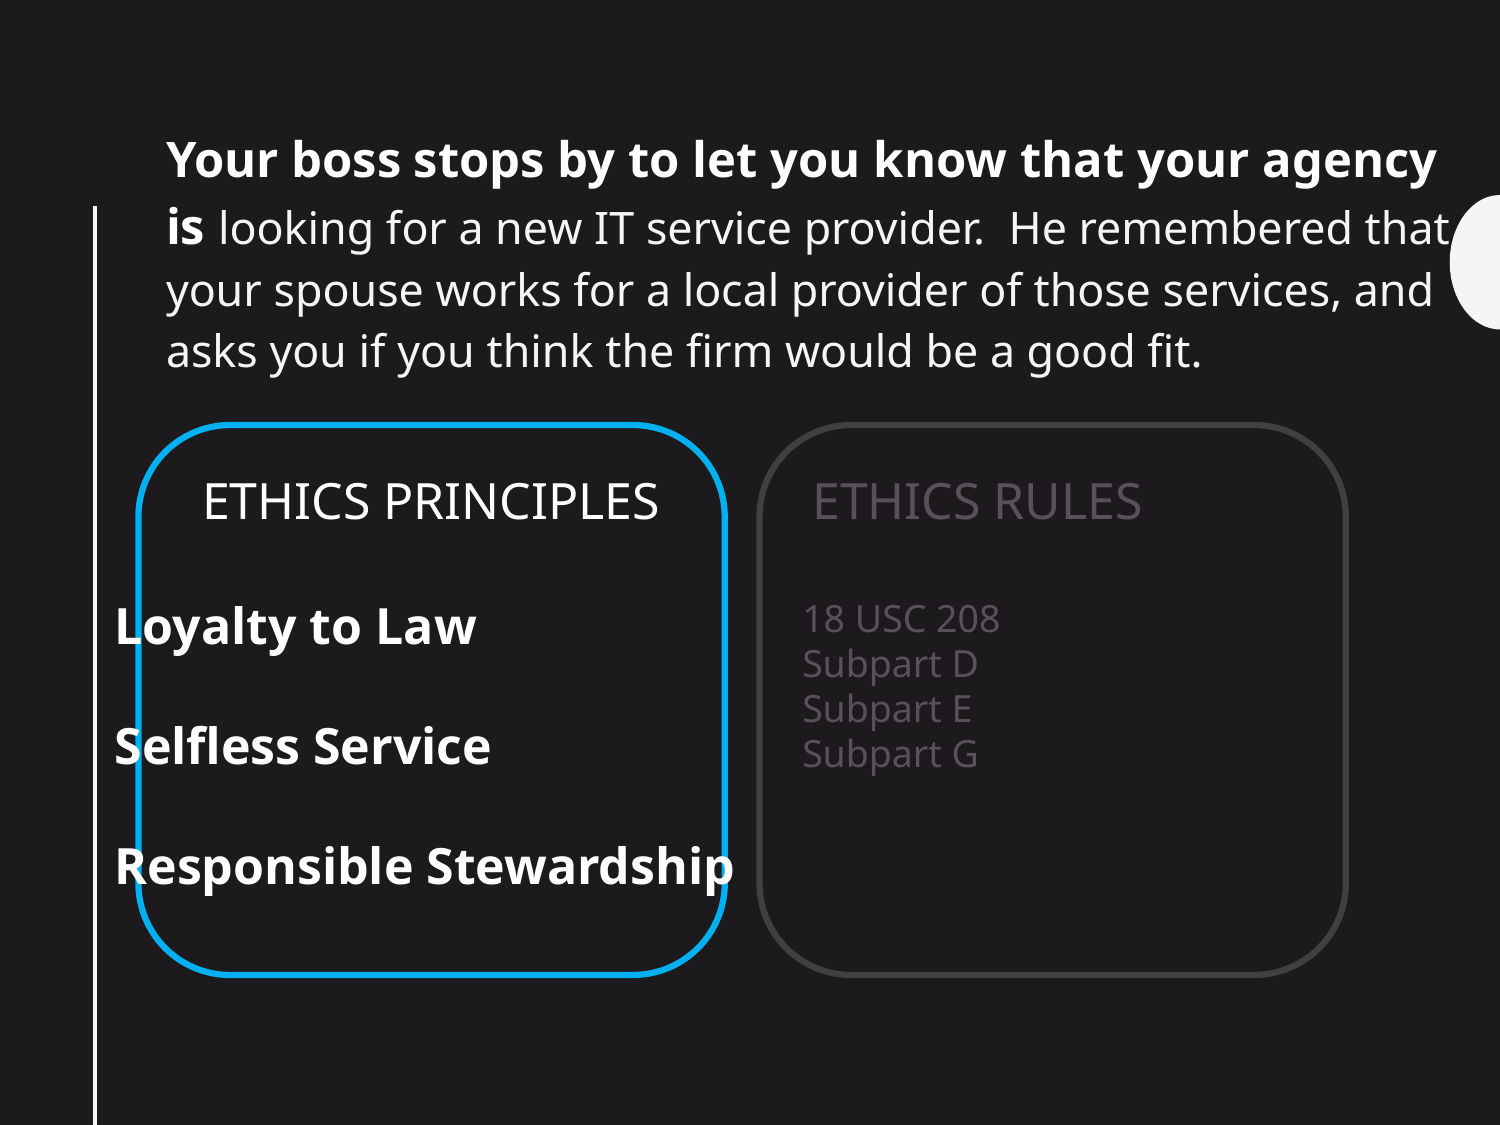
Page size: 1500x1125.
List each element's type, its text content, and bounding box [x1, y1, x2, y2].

text_box [137, 423, 726, 587]
text_box Loyalty to Law Selfless Service Responsible Stewardship [99, 587, 751, 903]
text_box Your boss stops by to let you know that your agency is looking for a new IT service provider. He remembered that your spouse works for a local provider of those services, and asks you if you think the firm would be a good fit. [151, 112, 1500, 385]
text_box [139, 903, 724, 977]
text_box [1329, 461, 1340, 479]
text_box 18 USC 208 Subpart D Subpart E Subpart G [787, 587, 1500, 783]
text_box ETHICS PRINCIPLES [709, 462, 730, 538]
text_box [758, 423, 1347, 977]
